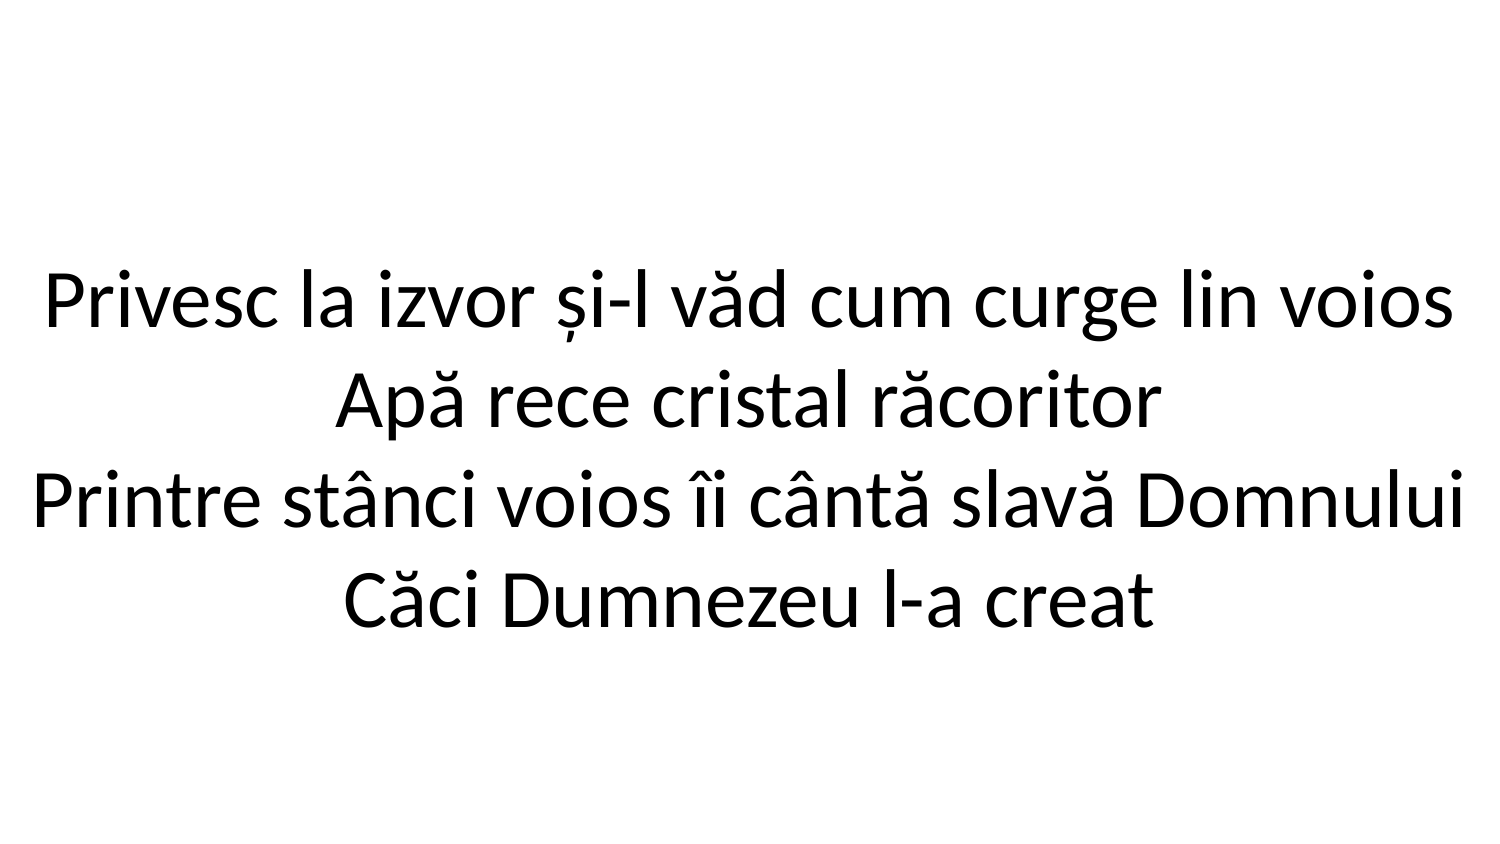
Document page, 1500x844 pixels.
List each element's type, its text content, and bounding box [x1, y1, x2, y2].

text_box Privesc la izvor și-l văd cum curge lin voios Apă rece cristal răcoritor Printre stânci voios îi cântă slavă Domnului Căci Dumnezeu l-a creat [17, 192, 1483, 652]
